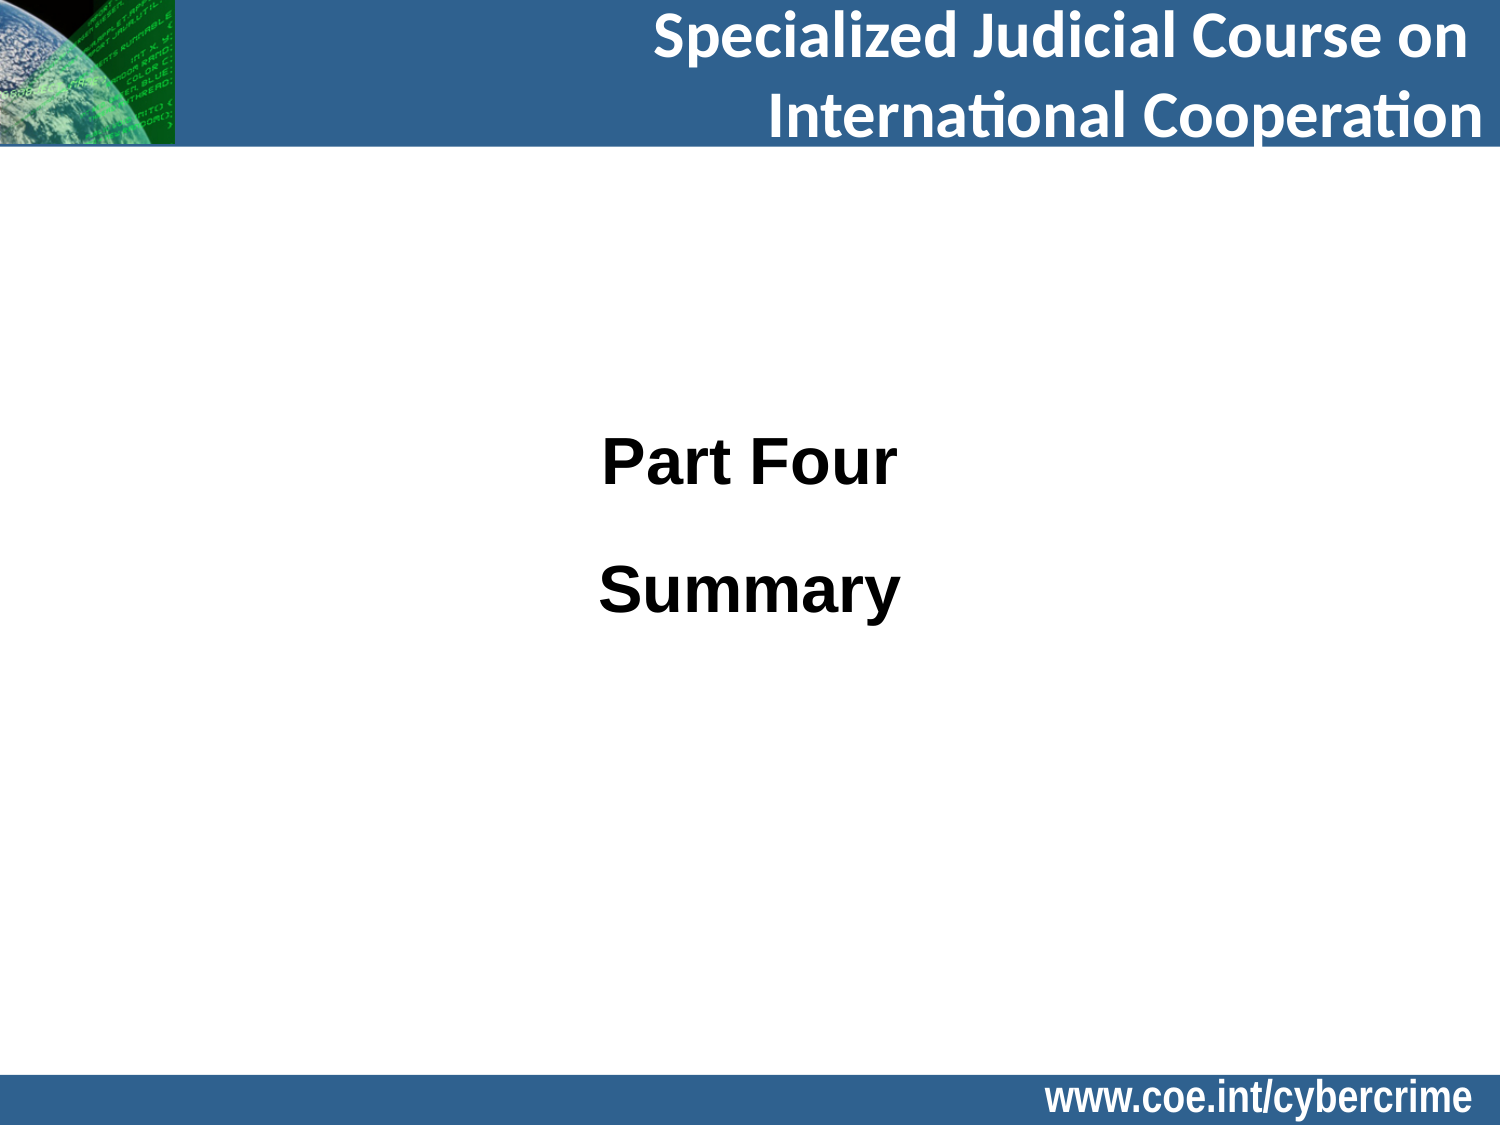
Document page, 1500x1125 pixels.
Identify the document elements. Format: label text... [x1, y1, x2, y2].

picture [0, 0, 175, 144]
text_box [0, 1073, 1030, 1125]
text_box Part Four Summary [50, 426, 1450, 633]
text_box www.coe.int/cybercrime [1030, 1059, 1500, 1125]
text_box Specialized Judicial Course on International Cooperation [177, 0, 1500, 149]
